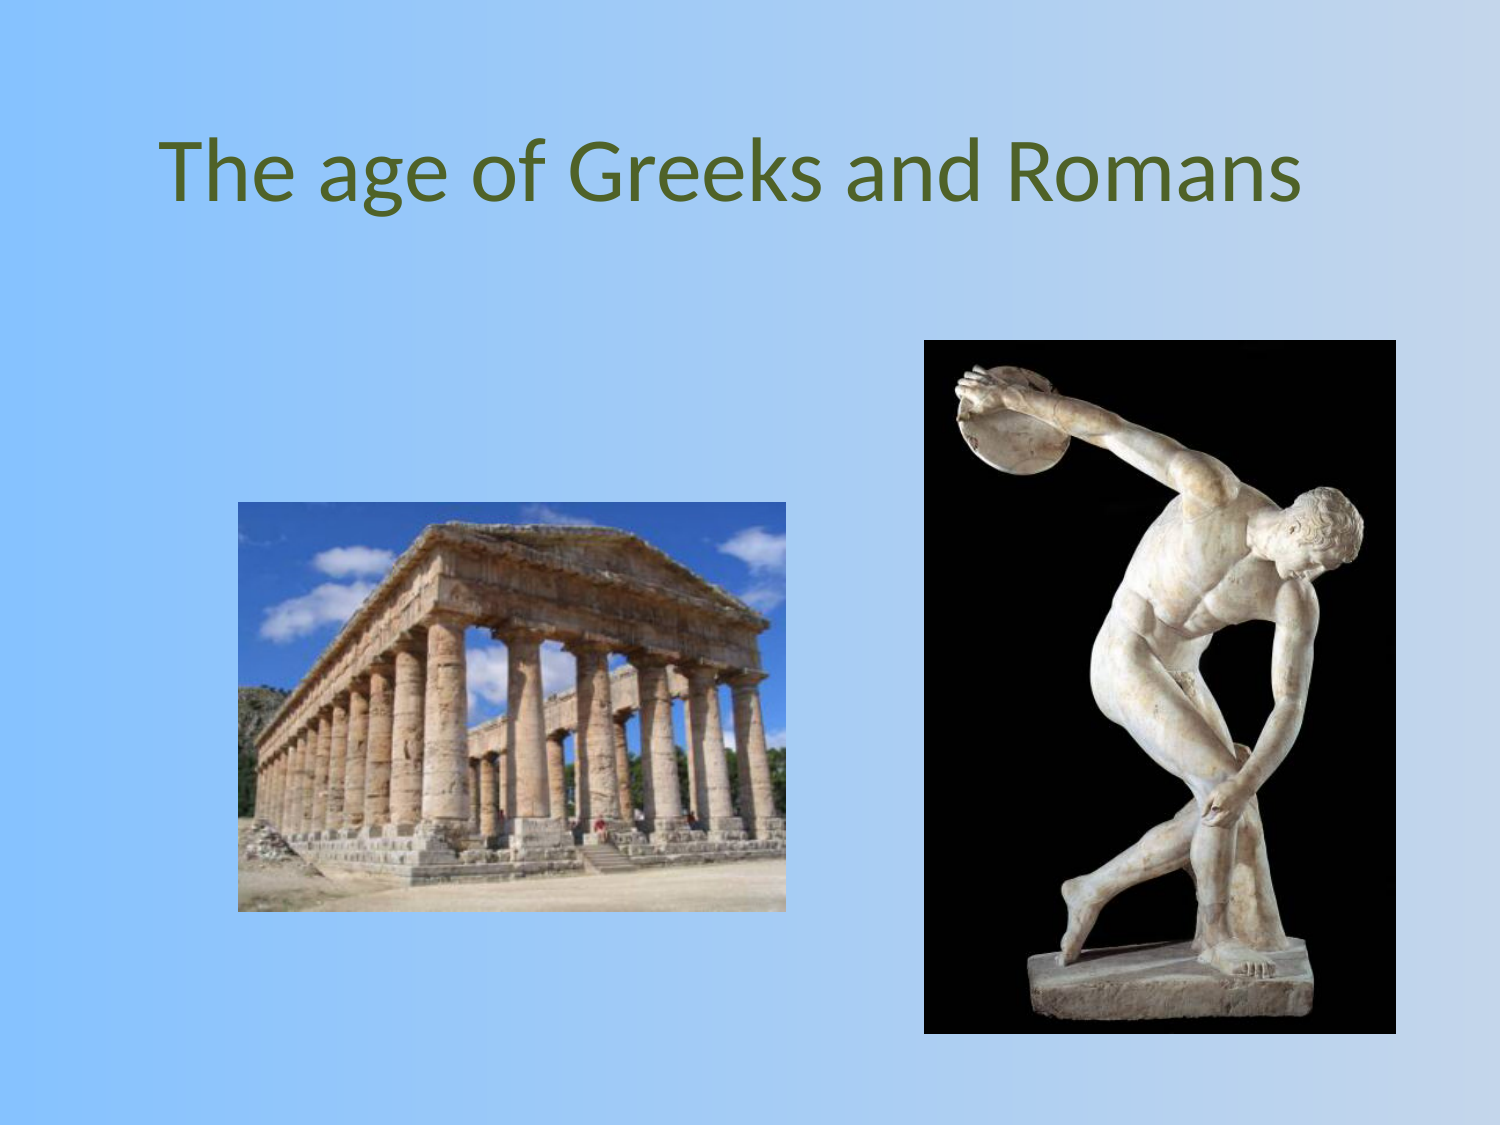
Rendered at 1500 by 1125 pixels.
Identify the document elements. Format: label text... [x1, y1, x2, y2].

picture [924, 340, 1397, 1034]
picture [238, 502, 786, 913]
title The age of Greeks and Romans [94, 43, 1370, 285]
